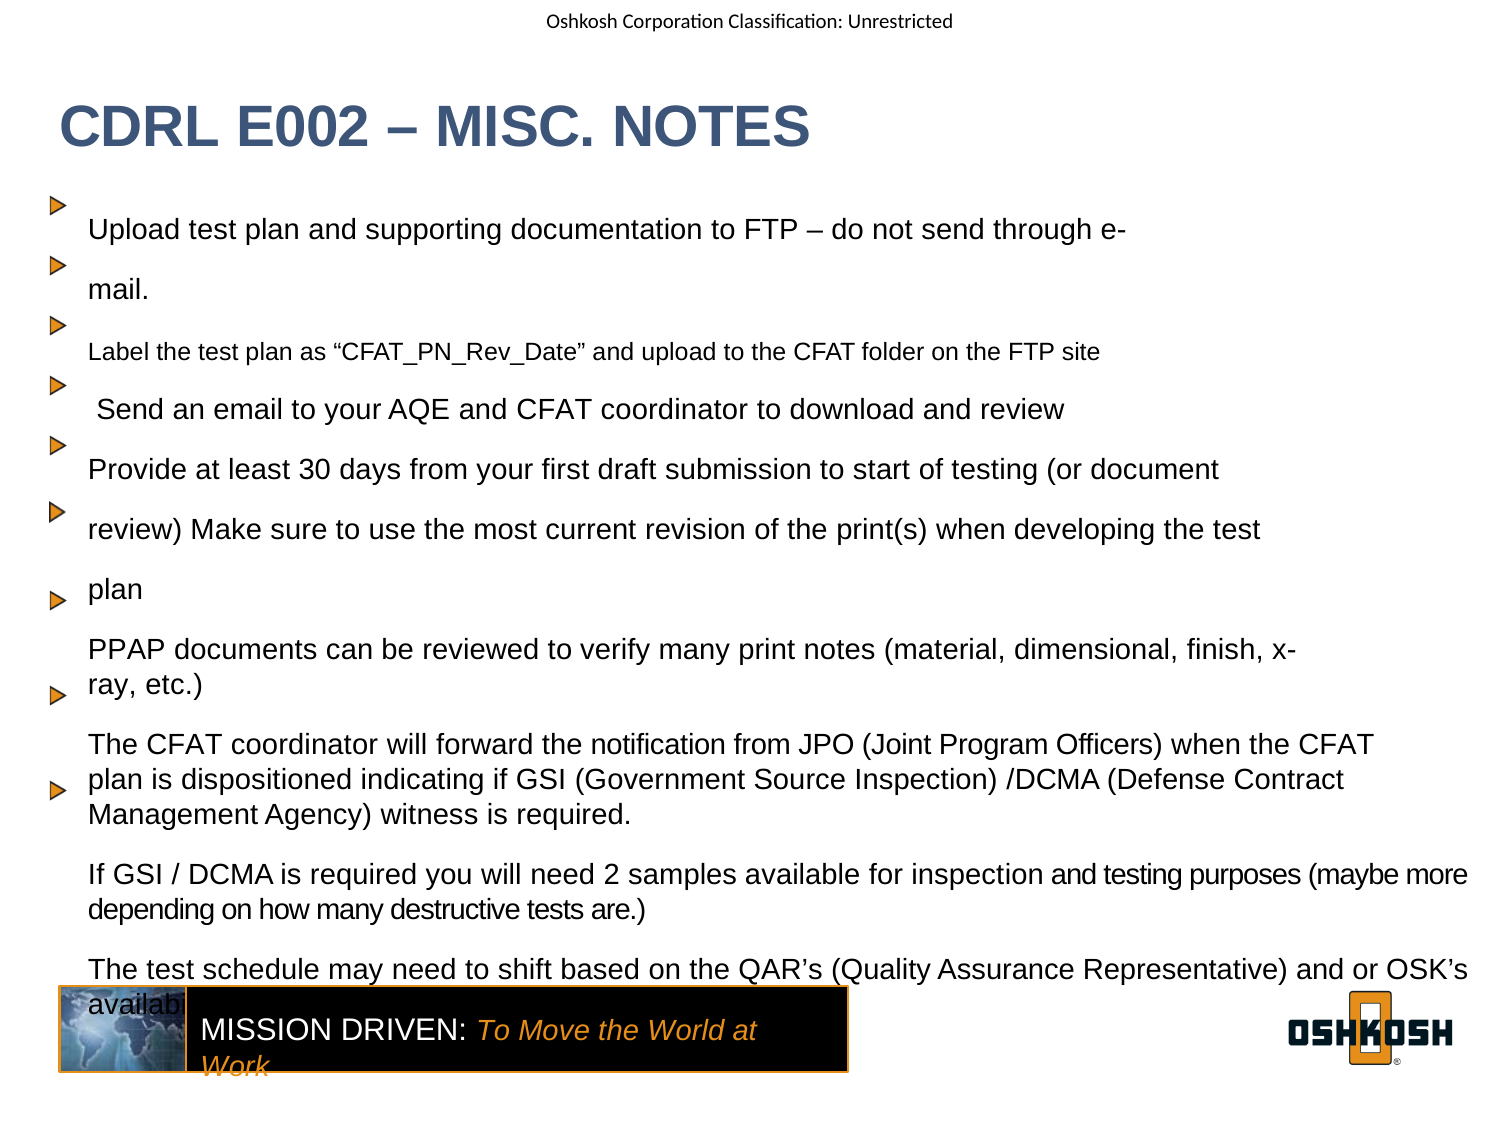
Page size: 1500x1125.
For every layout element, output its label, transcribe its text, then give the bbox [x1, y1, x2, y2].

text_box CDRL E002 – MISC. NOTES [57, 88, 820, 159]
text_box Upload test plan and supporting documentation to FTP – do not send through e-mail. Label the test plan as “CFAT_PN_Rev_Date” and upload to the CFAT folder on the FTP site Send an email to your AQE and CFAT coordinator to download and review Provide at least 30 days from your first draft submission to start of testing (or document review) Make sure to use the most current revision of the print(s) when developing the test plan PPAP documents can be reviewed to verify many print notes (material, dimensional, finish, x-ray, etc.) The CFAT coordinator will forward the notification from JPO (Joint Program Officers) when the CFAT plan is dispositioned indicating if GSI (Government Source Inspection) /DCMA (Defense Contract Management Agency) witness is required. If GSI / DCMA is required you will need 2 samples available for inspection and testing purposes (maybe more depending on how many destructive tests are.) The test schedule may need to shift based on the QAR’s (Quality Assurance Representative) and or OSK’s availability. [85, 185, 1470, 1020]
text_box [49, 315, 67, 336]
text_box [49, 501, 66, 523]
text_box [49, 375, 67, 396]
text_box [49, 590, 67, 611]
text_box [49, 255, 67, 276]
picture [61, 987, 185, 1071]
text_box [49, 780, 67, 801]
text_box [49, 435, 67, 456]
text_box [49, 195, 67, 216]
footer MISSION DRIVEN: To Move the World at Work [198, 1009, 831, 1125]
text_box [49, 685, 67, 706]
picture [1282, 1020, 1457, 1070]
